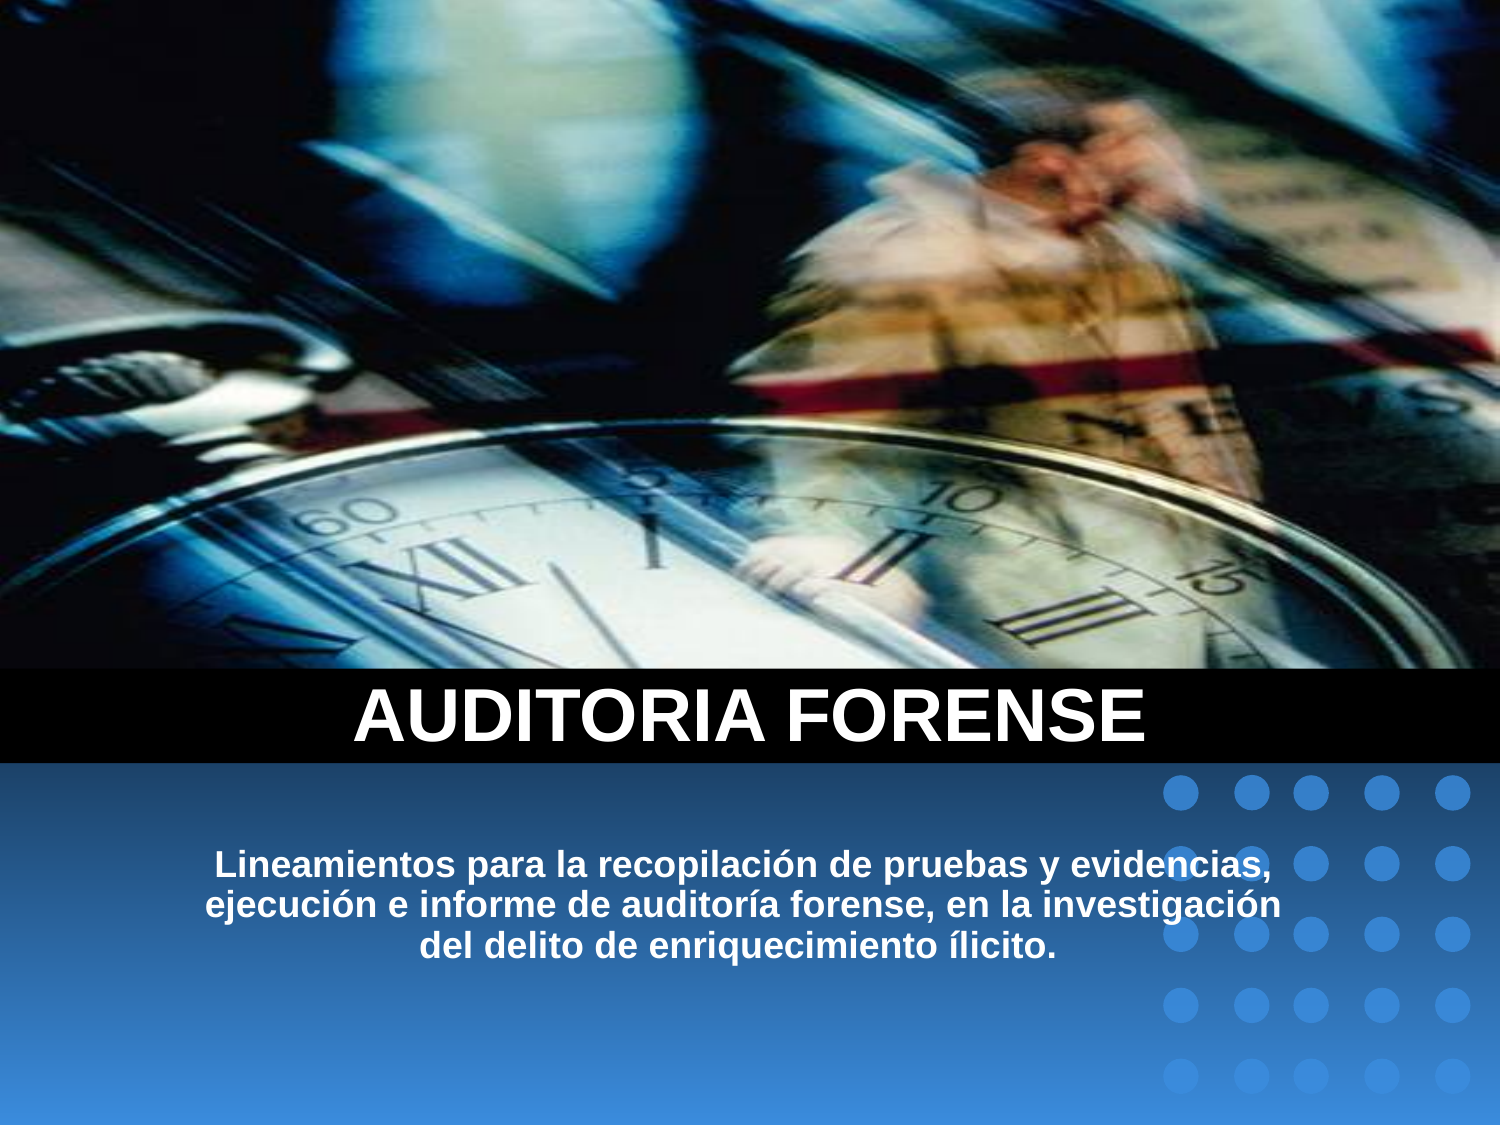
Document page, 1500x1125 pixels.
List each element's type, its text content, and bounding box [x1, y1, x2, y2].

picture [344, 93, 351, 110]
title AUDITORIA FORENSE [50, 672, 1450, 750]
subtitle Lineamientos para la recopilación de pruebas y evidencias, ejecución e informe de auditoría forense, en la investigación del delito de enriquecimiento ílicito. [162, 837, 1325, 938]
picture [0, 0, 1500, 668]
